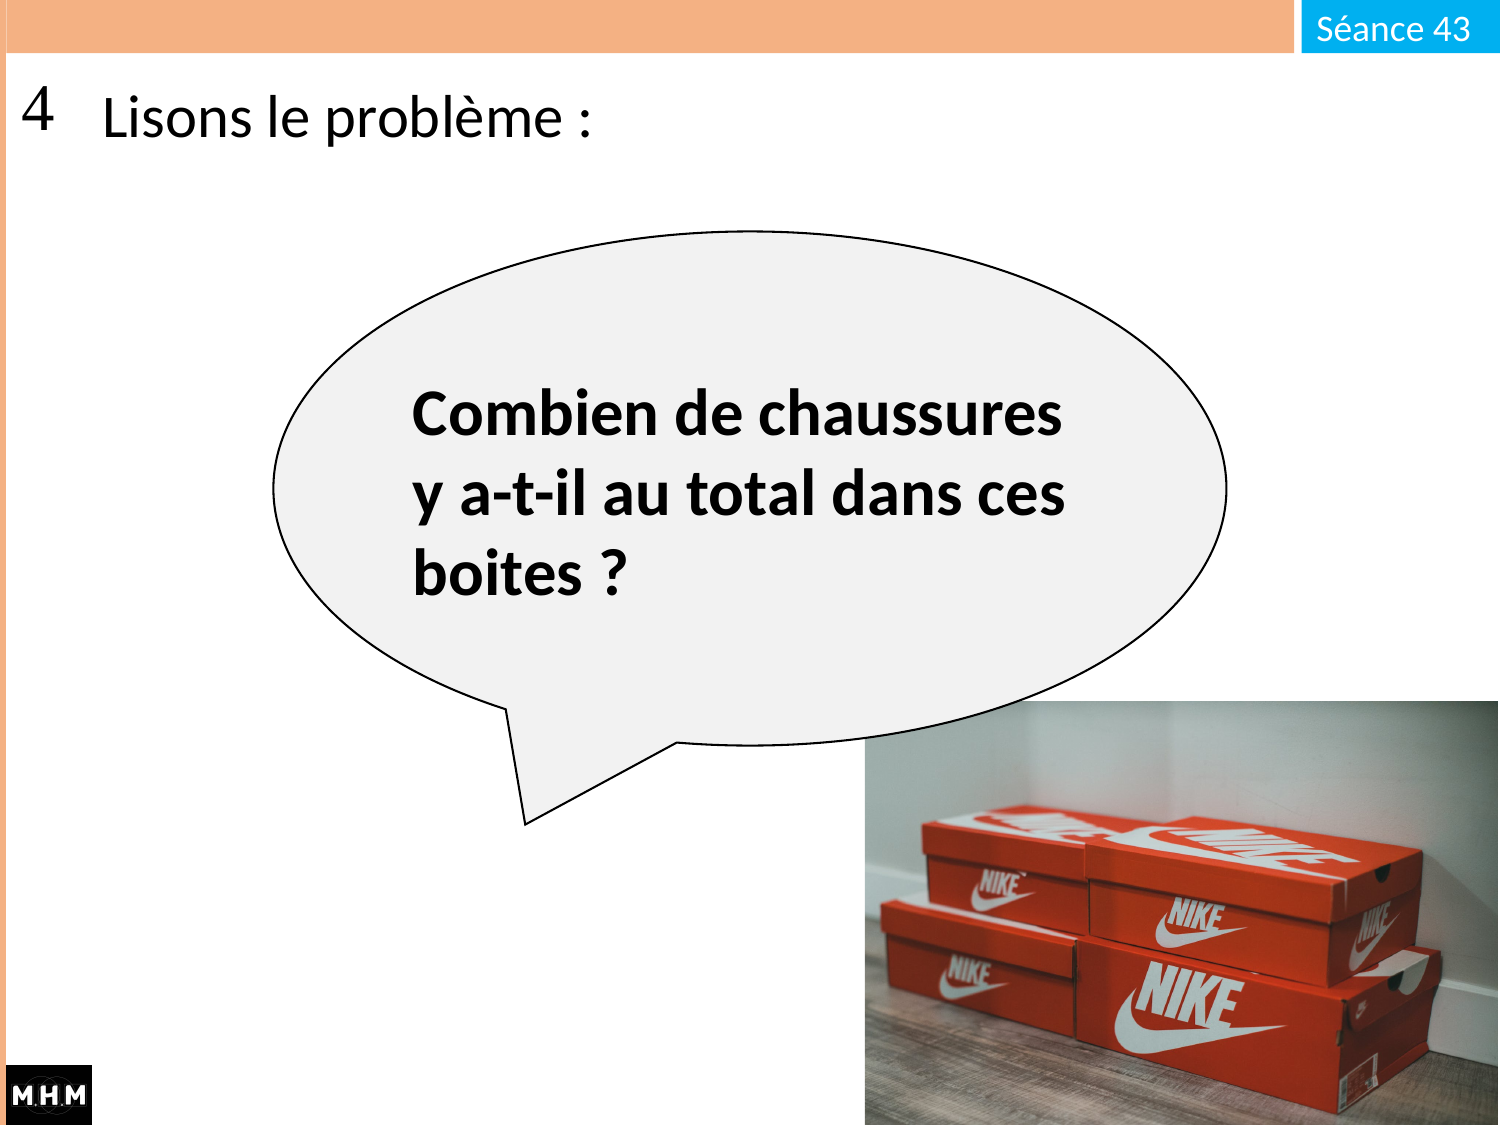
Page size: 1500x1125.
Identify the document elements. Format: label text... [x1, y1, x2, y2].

picture [6, 1065, 92, 1125]
title Lisons le problème : [87, 32, 1382, 158]
picture [864, 585, 1500, 1125]
text_box Combien de chaussures y a-t-il au total dans ces boites ? [272, 230, 1228, 827]
